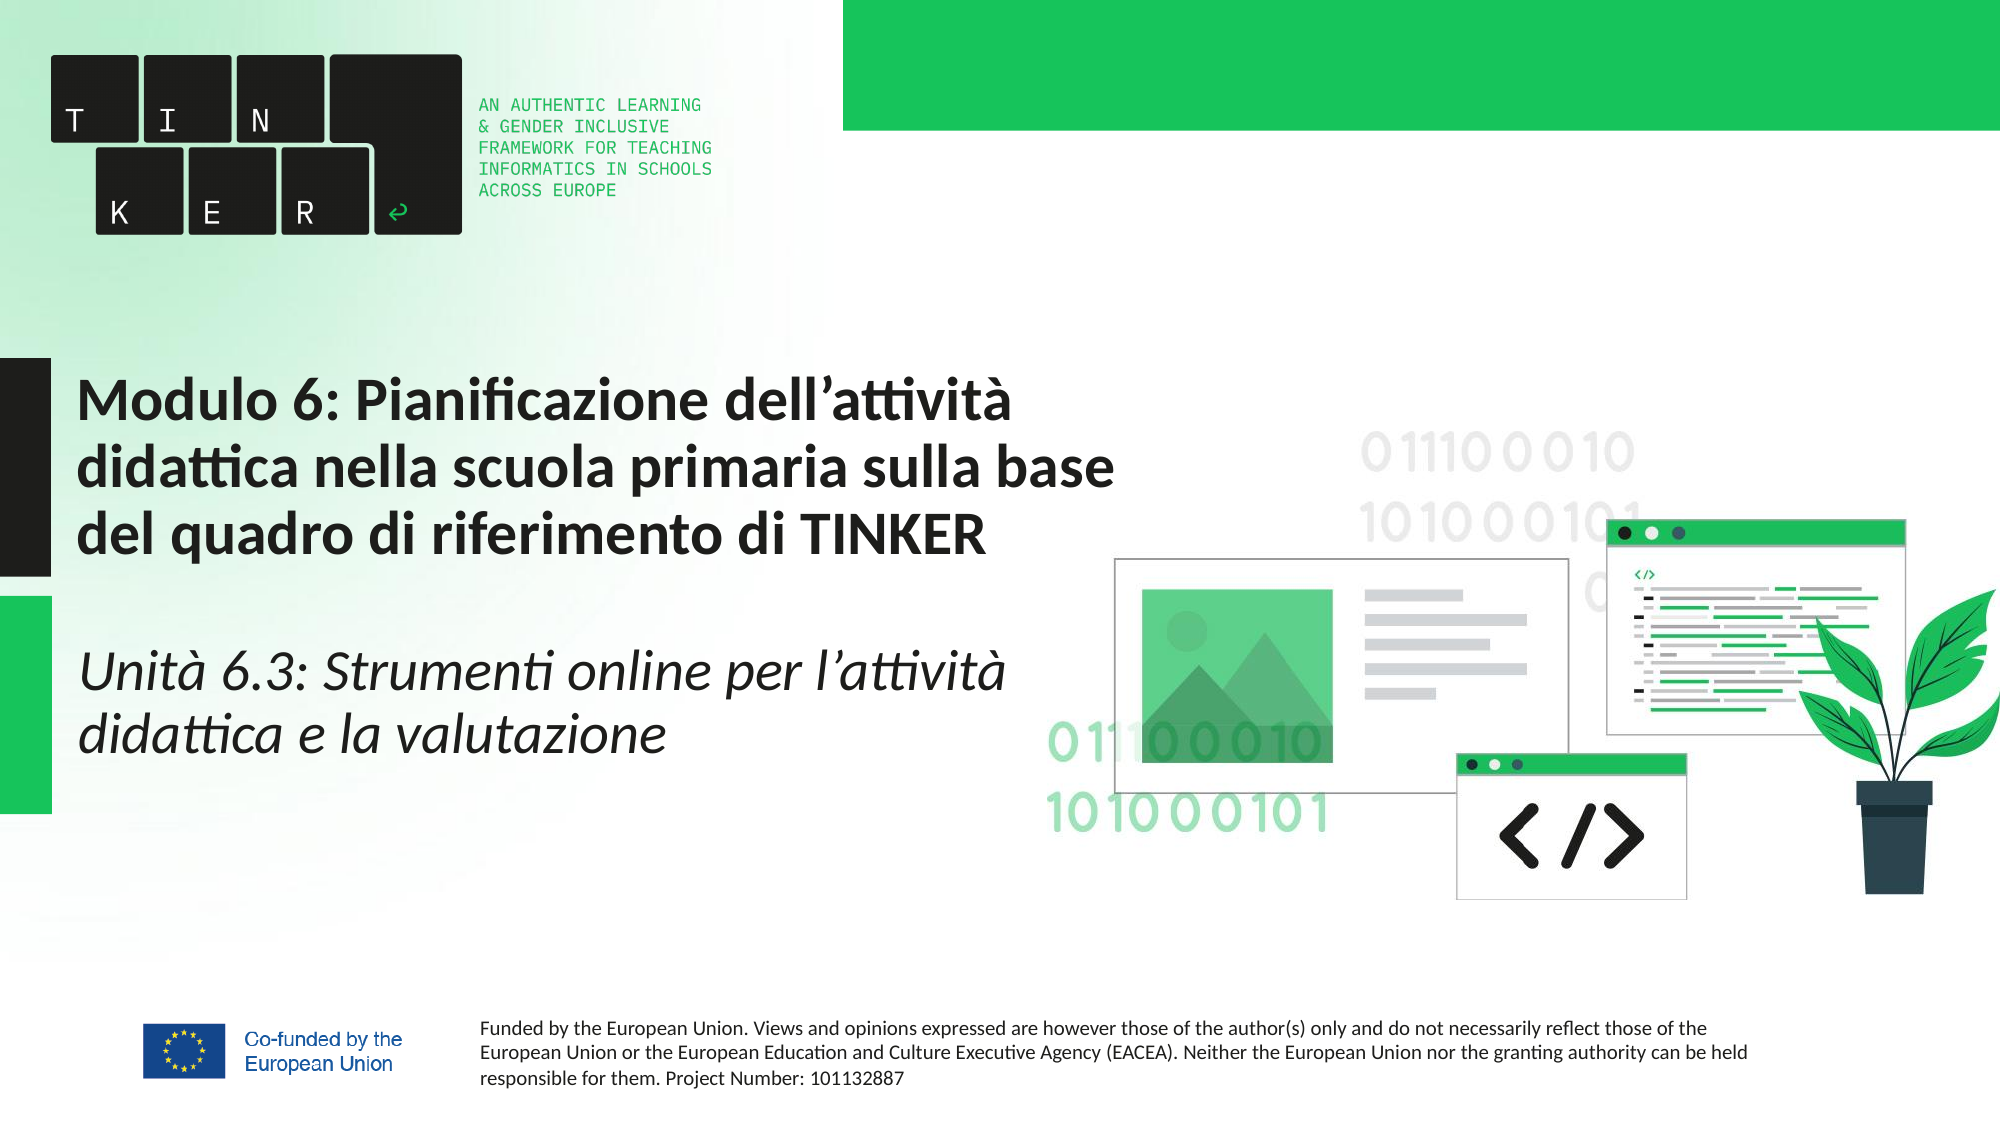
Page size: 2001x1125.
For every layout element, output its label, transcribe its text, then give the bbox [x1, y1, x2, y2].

picture [1047, 431, 2000, 900]
picture [0, 0, 843, 1125]
title Modulo 6: Pianificazione dell’attività didattica nella scuola primaria sulla base del quadro di riferimento di TINKER [61, 358, 1196, 578]
subtitle Unità 6.3: Strumenti online per l’attività didattica e la valutazione [63, 597, 1054, 810]
